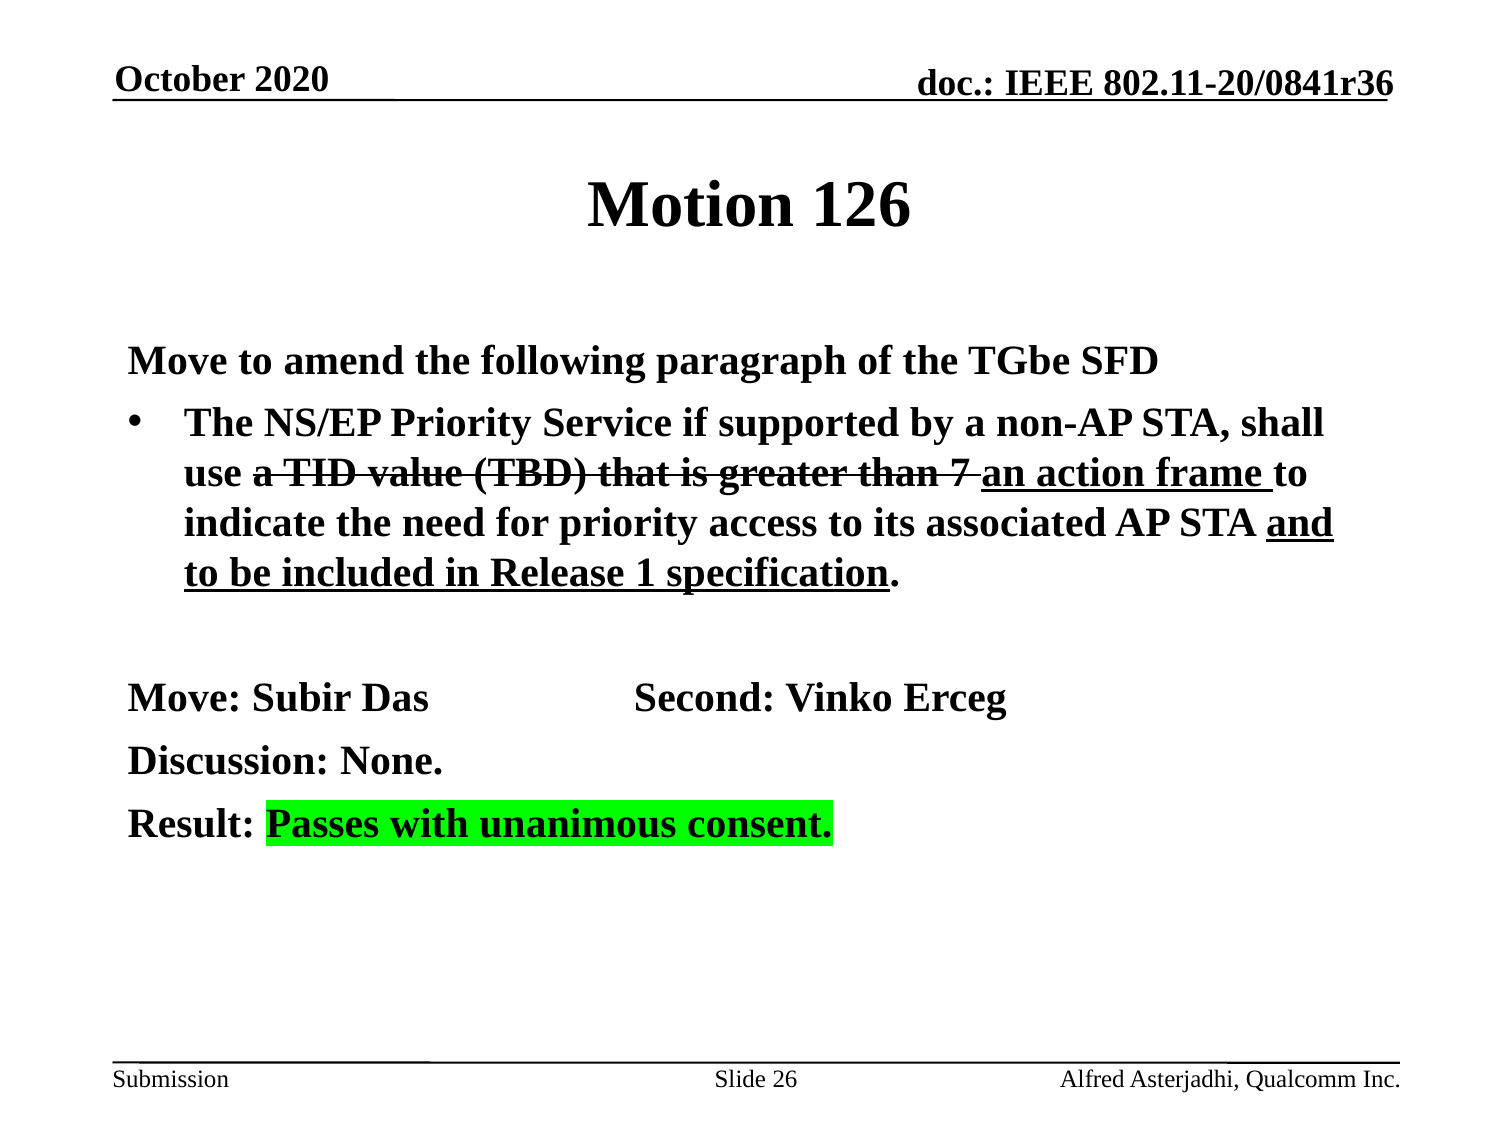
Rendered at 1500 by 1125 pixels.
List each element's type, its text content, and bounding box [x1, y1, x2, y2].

footer Alfred Asterjadhi, Qualcomm Inc. [878, 1061, 1402, 1093]
list Move to amend the following paragraph of the TGbe SFD The NS/EP Priority Service if supported by a non-AP STA, shall use a TID value (TBD) that is greater than 7 an action frame to indicate the need for priority access to its associated AP STA and to be included in Release 1 specification. Move: Subir Das Second: Vinko Erceg Discussion: None. Result: Passes with unanimous consent. [112, 324, 1388, 1000]
slide_number Slide 26 [712, 1061, 800, 1123]
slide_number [114, 54, 423, 100]
title Motion 126 [112, 112, 1388, 288]
